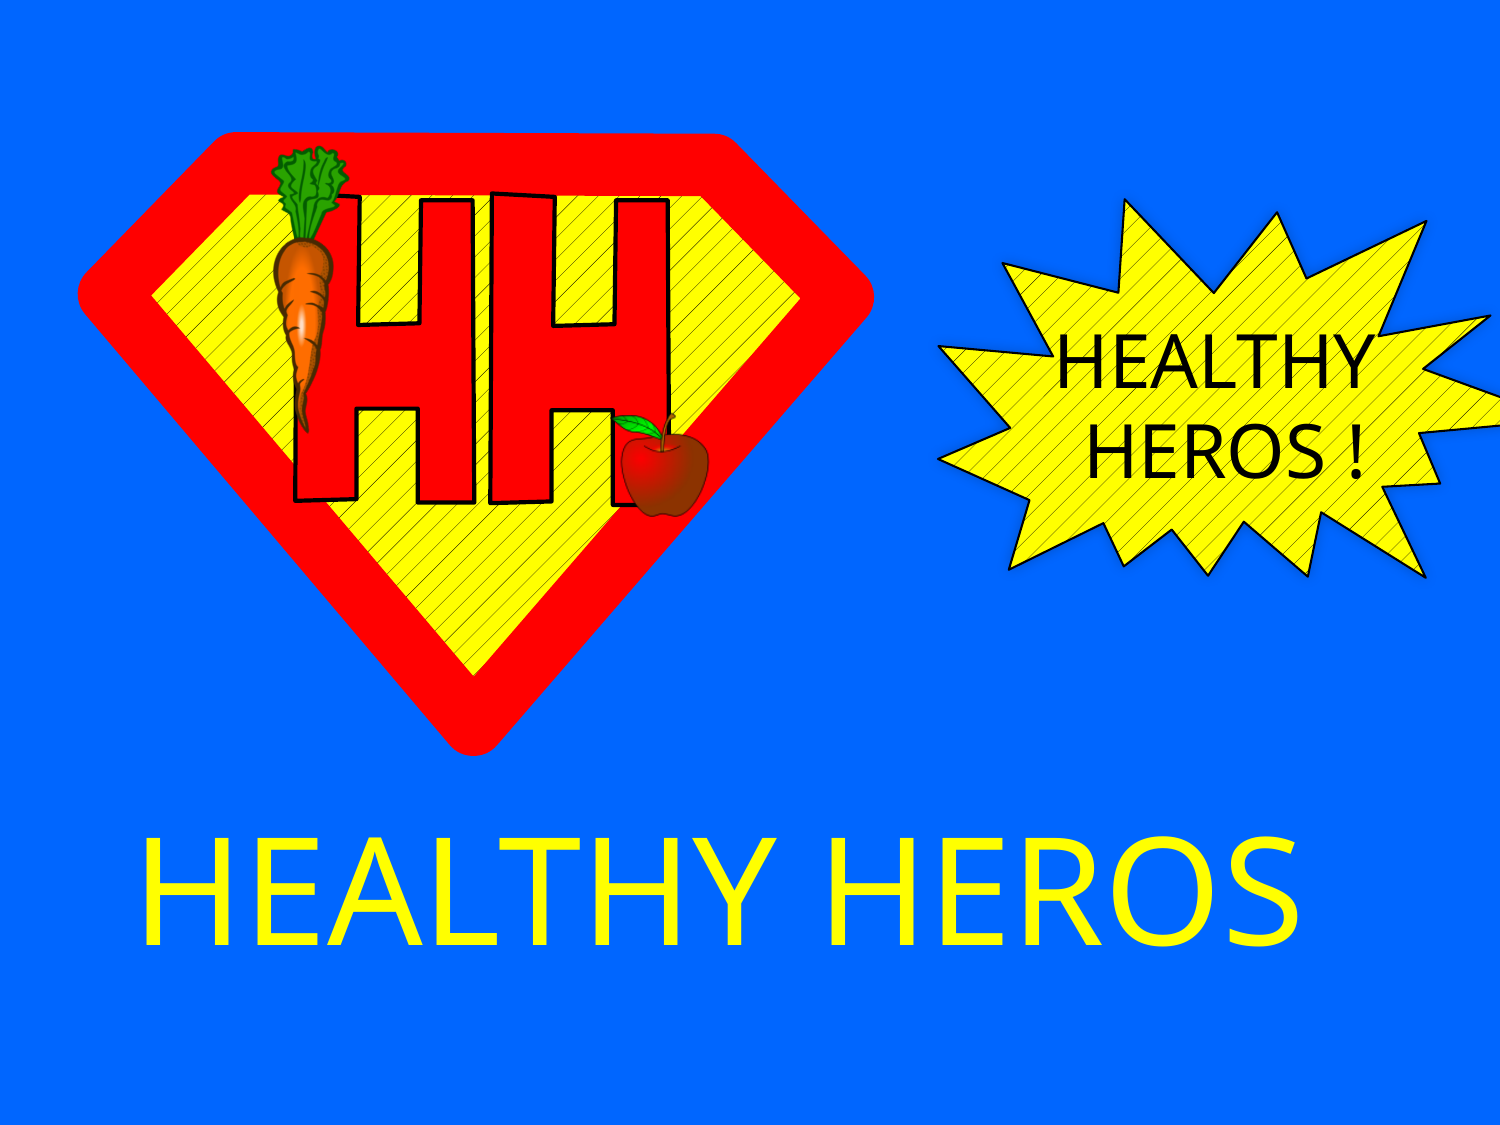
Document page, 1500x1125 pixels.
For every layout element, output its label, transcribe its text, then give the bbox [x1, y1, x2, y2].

text_box HEALTHY HEROS ! [1012, 305, 1418, 501]
text_box [201, 161, 845, 727]
text_box HEALTHY HEROS [24, 787, 1413, 983]
picture [145, 115, 474, 443]
text_box [107, 208, 189, 392]
text_box [1000, 197, 1429, 305]
text_box [488, 191, 671, 506]
text_box [935, 343, 1012, 495]
text_box [1418, 313, 1500, 487]
text_box [293, 198, 477, 505]
picture [602, 406, 719, 524]
text_box [1006, 501, 1428, 580]
